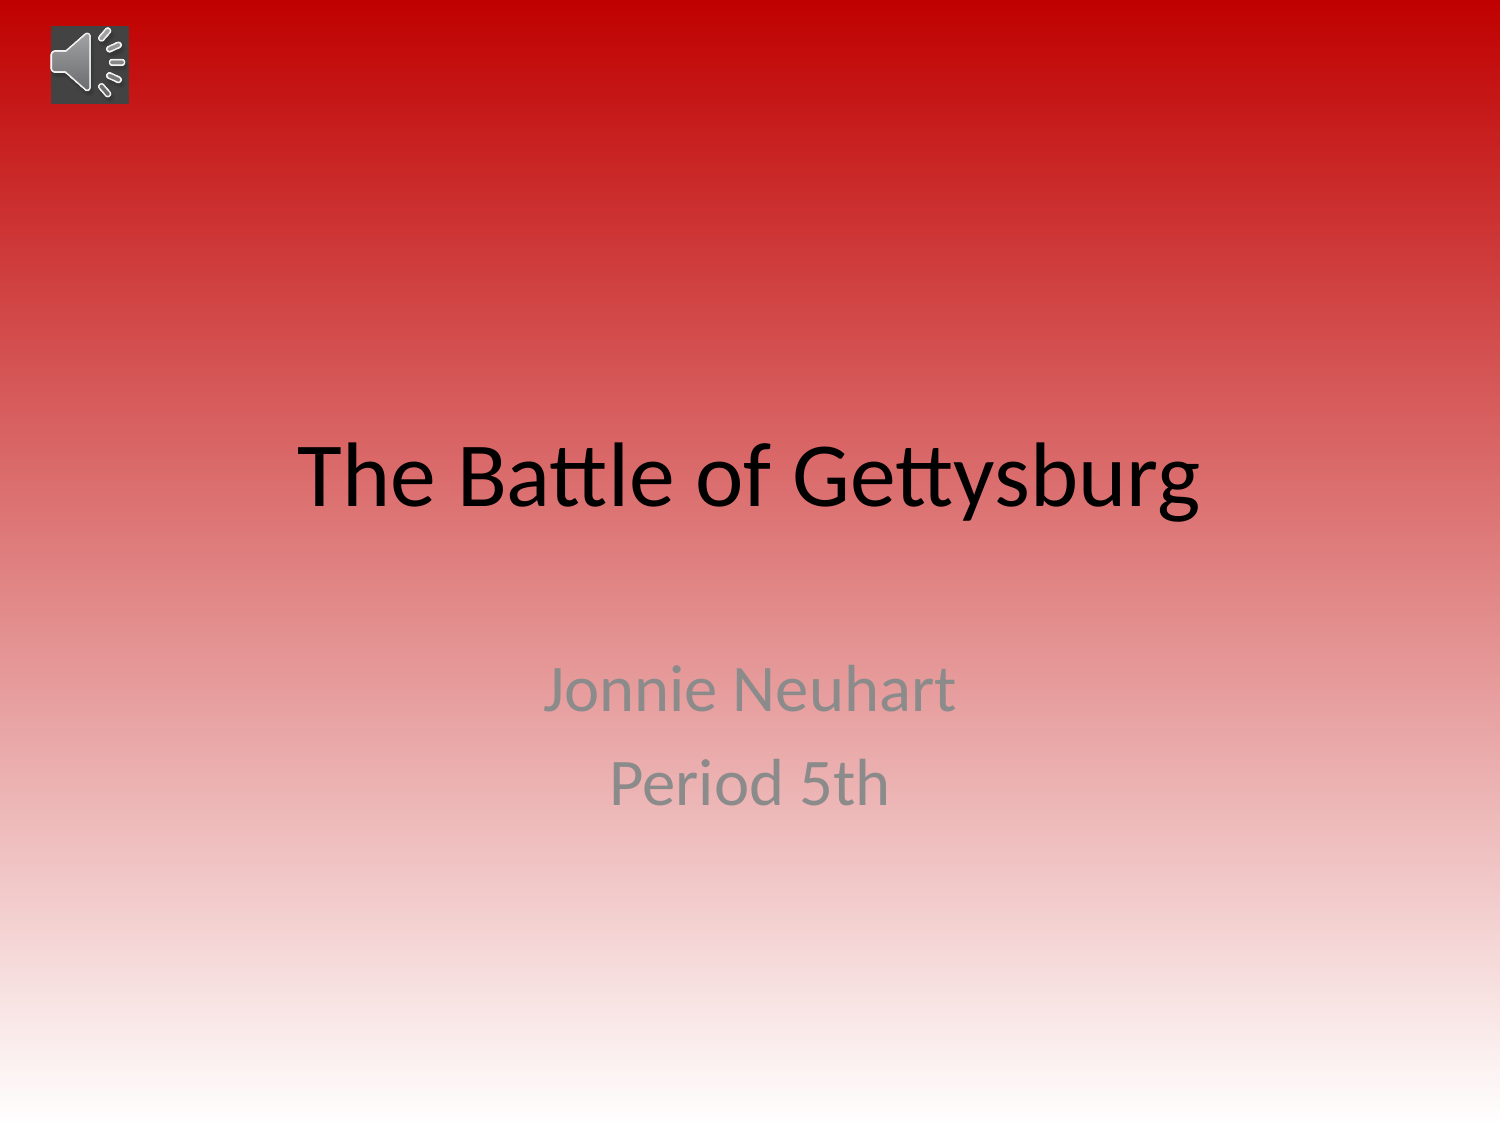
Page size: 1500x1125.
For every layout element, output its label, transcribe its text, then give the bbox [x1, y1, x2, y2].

subtitle Jonnie Neuhart Period 5th [224, 637, 1276, 926]
picture [49, 24, 131, 106]
title The Battle of Gettysburg [112, 349, 1388, 591]
